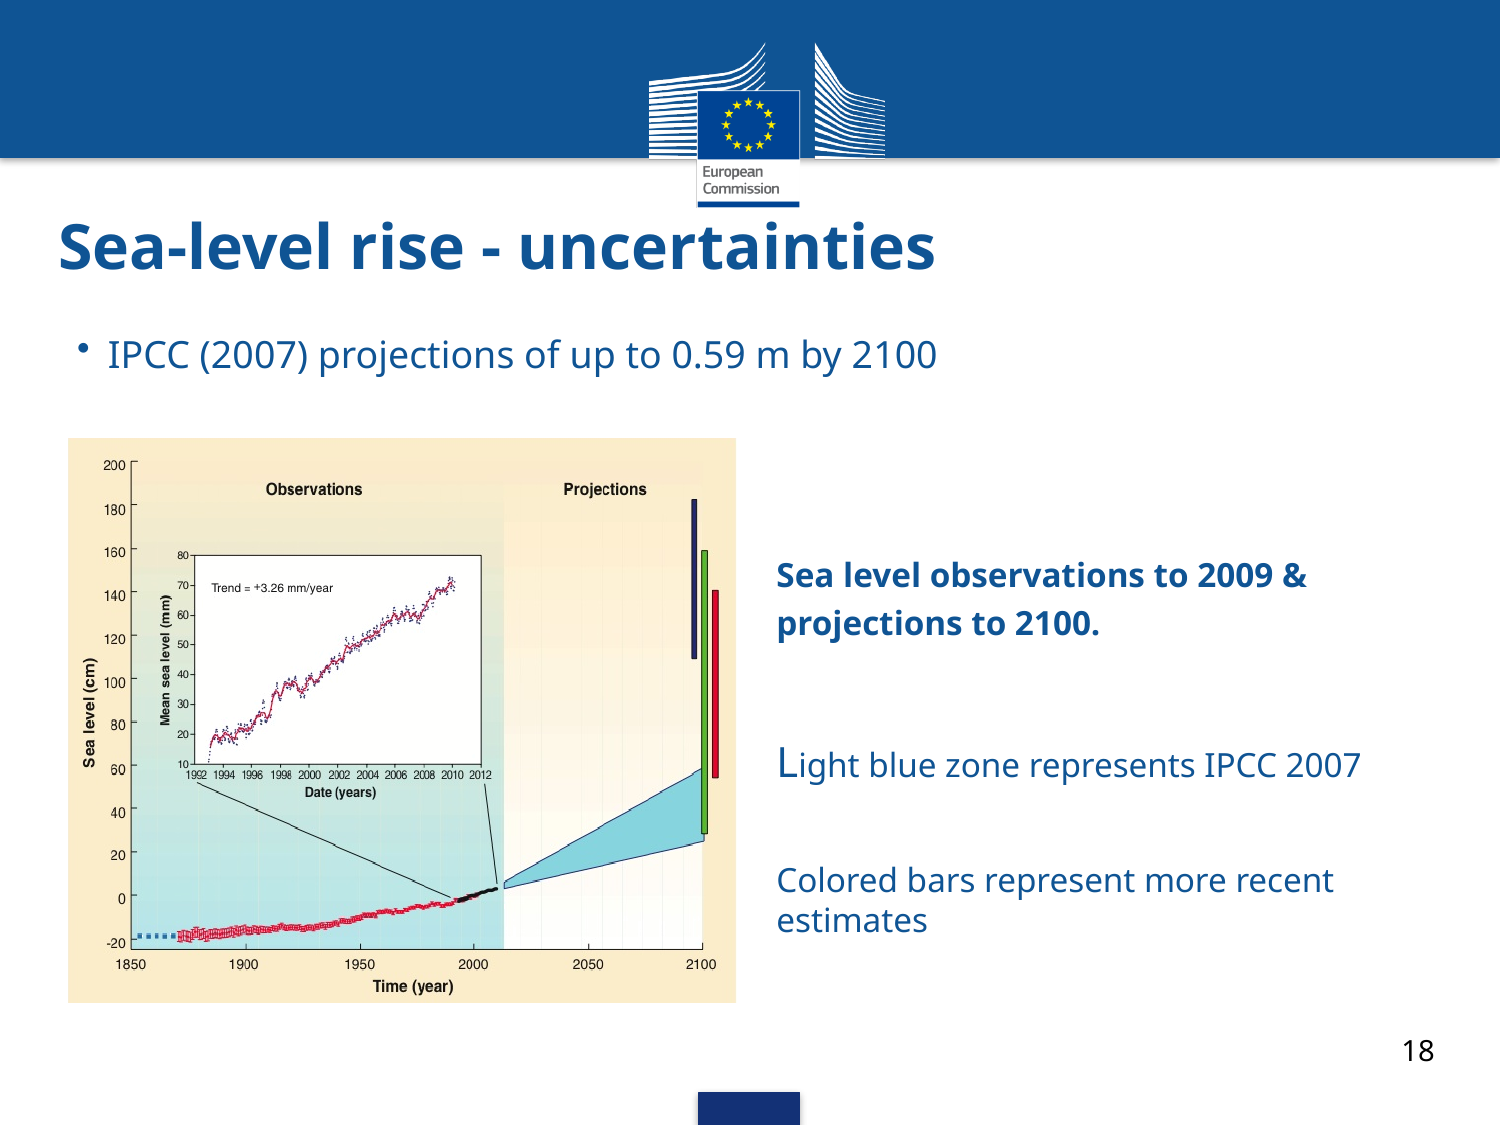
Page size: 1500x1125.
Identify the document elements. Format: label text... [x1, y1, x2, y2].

text_box Sea level observations to 2009 & projections to 2100. Light blue zone represents IPCC 2007 Colored bars represent more recent estimates [761, 546, 1436, 947]
text_box Sea-level rise - uncertainties [0, 206, 1500, 282]
picture [67, 437, 738, 1006]
slide_number 18 [1324, 1024, 1451, 1103]
text_box IPCC (2007) projections of up to 0.59 m by 2100 [60, 331, 1325, 384]
picture [649, 42, 885, 206]
